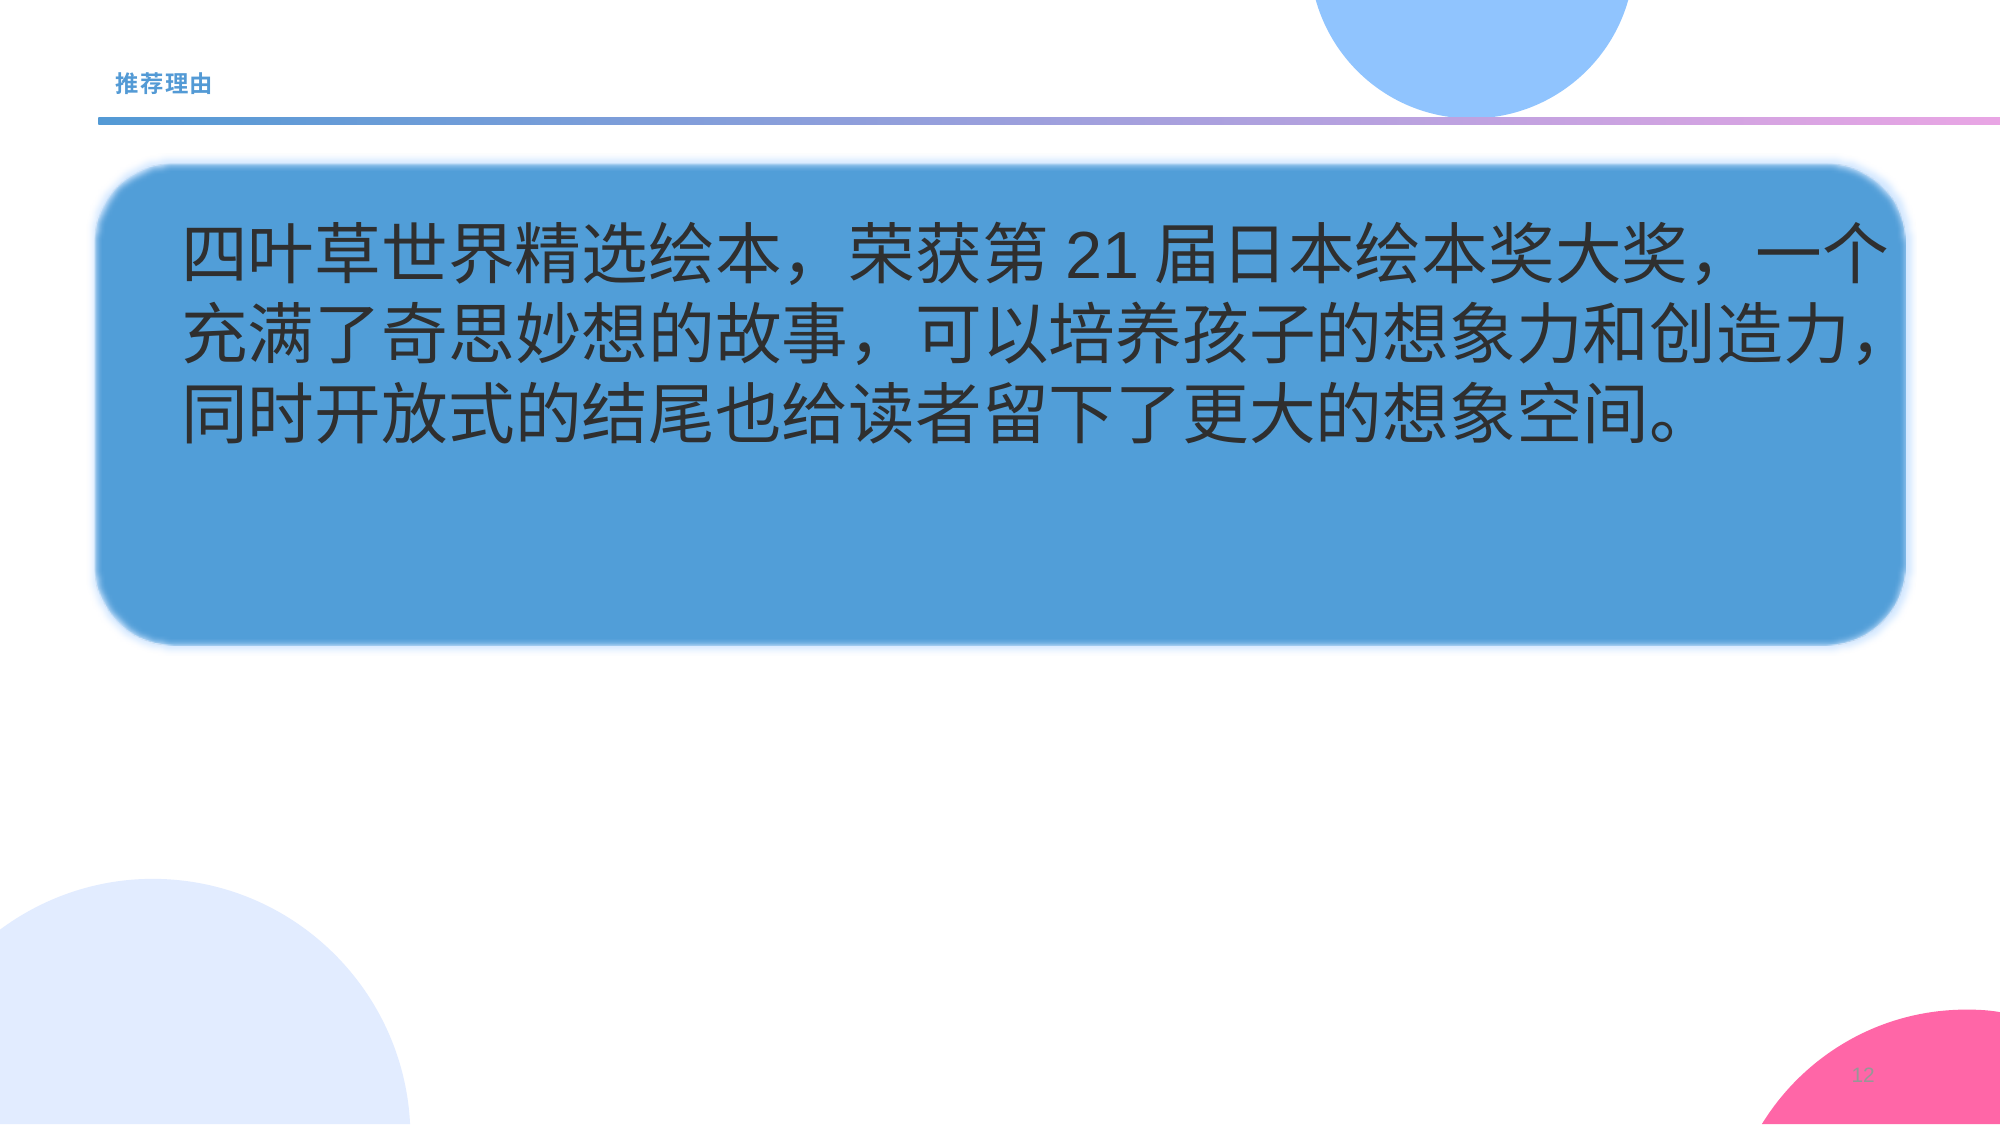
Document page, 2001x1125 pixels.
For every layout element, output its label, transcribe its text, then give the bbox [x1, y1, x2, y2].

text_box 四叶草世界精选绘本，荣获第21届日本绘本奖大奖，一个 充满了奇思妙想的故事，可以培养孩子的想象力和创造力， 同时开放式的结尾也给读者留下了更大的想象空间。 [166, 204, 1932, 459]
text_box [97, 116, 2000, 126]
text_box [101, 170, 1900, 642]
slide_number 12 [1452, 1056, 1890, 1092]
title 推荐理由 [100, 29, 377, 105]
